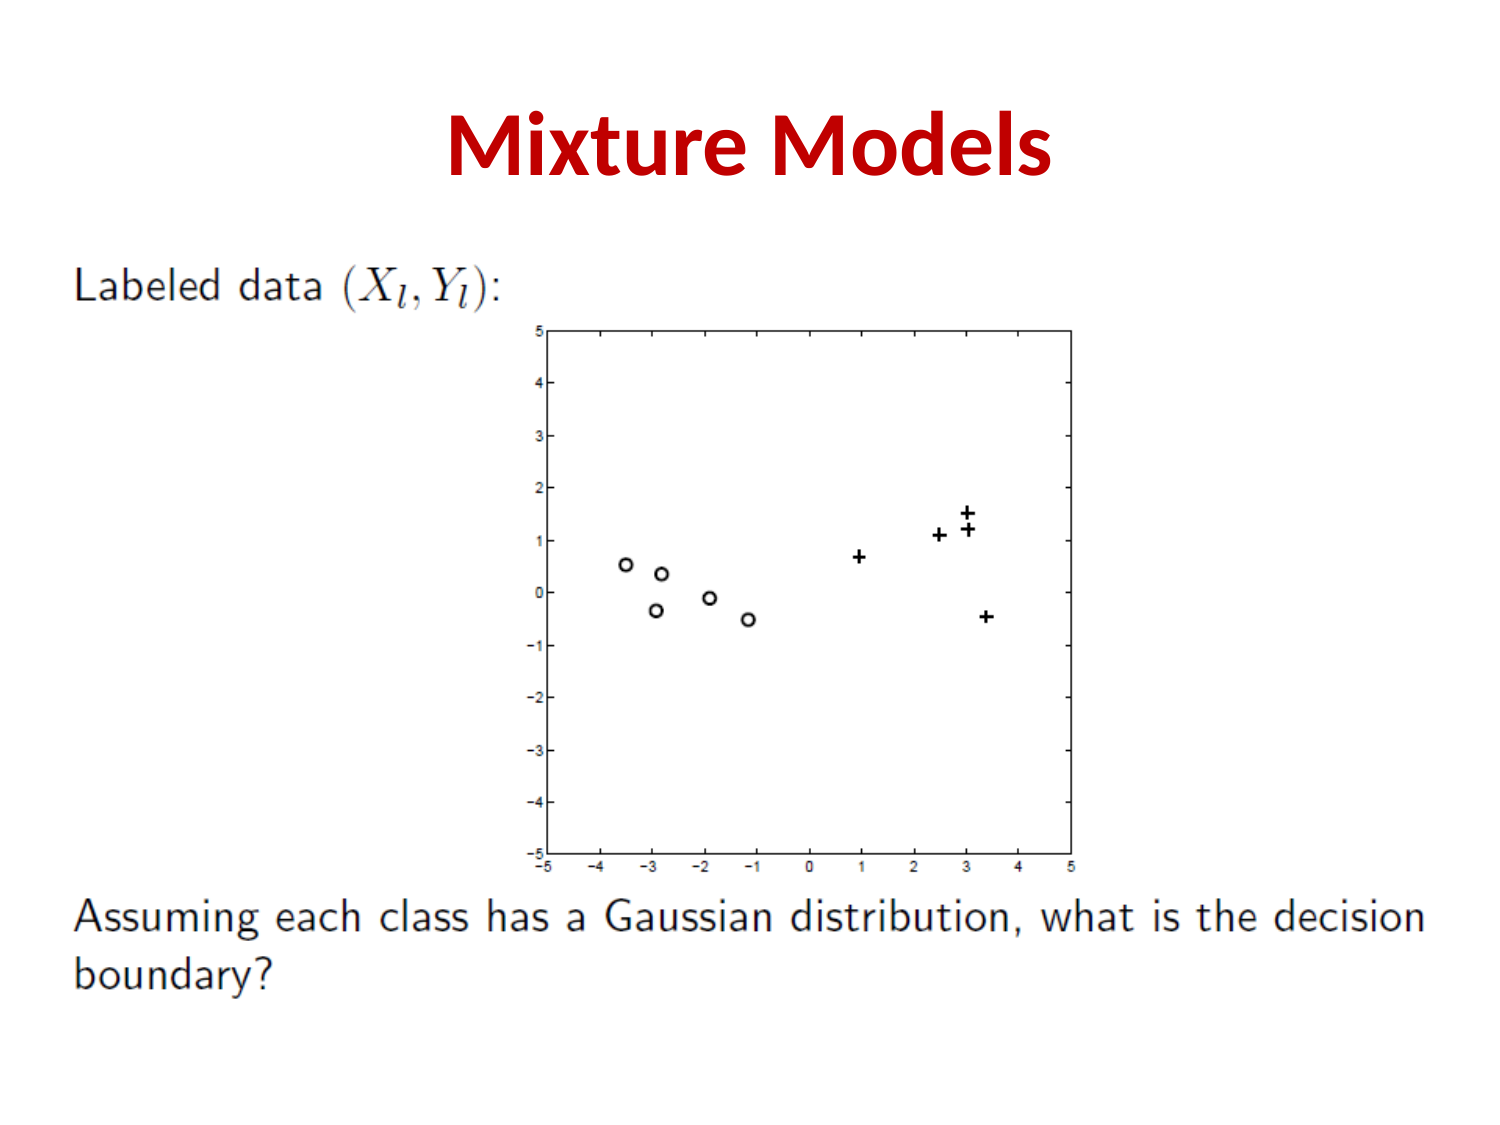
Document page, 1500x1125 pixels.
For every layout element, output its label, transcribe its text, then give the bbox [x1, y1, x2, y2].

picture [43, 235, 1457, 1013]
title Mixture Models [75, 45, 1425, 233]
